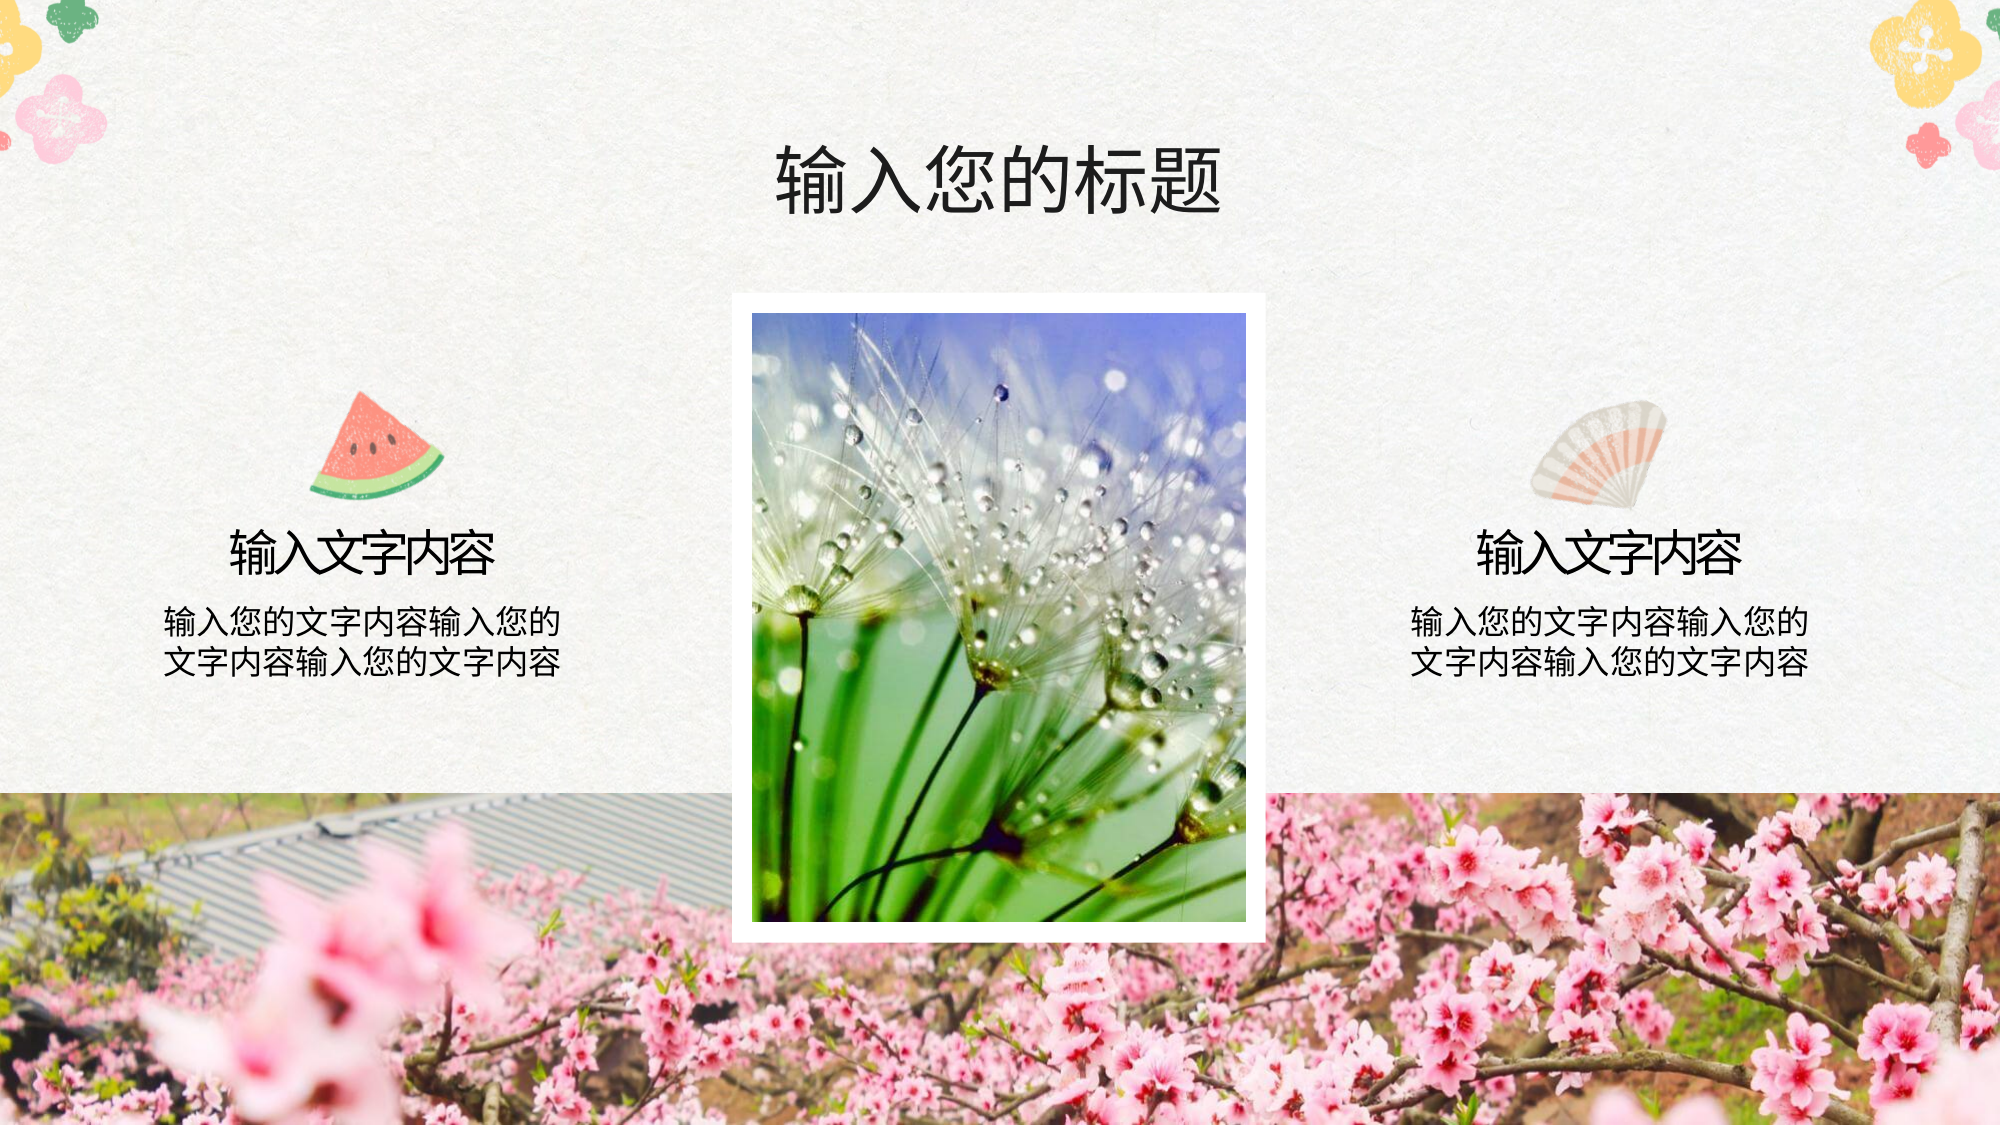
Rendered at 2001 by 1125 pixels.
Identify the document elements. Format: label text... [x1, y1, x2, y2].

text_box 输入您的文字内容输入您的文字内容输入您的文字内容 [1382, 594, 1839, 689]
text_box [732, 292, 1266, 943]
picture [0, 0, 2000, 1125]
text_box 输入您的文字内容输入您的文字内容输入您的文字内容 [139, 594, 586, 689]
text_box 输入文字内容 [203, 513, 522, 589]
text_box 输入文字内容 [1450, 513, 1770, 589]
text_box 输入您的标题 [732, 126, 1266, 232]
